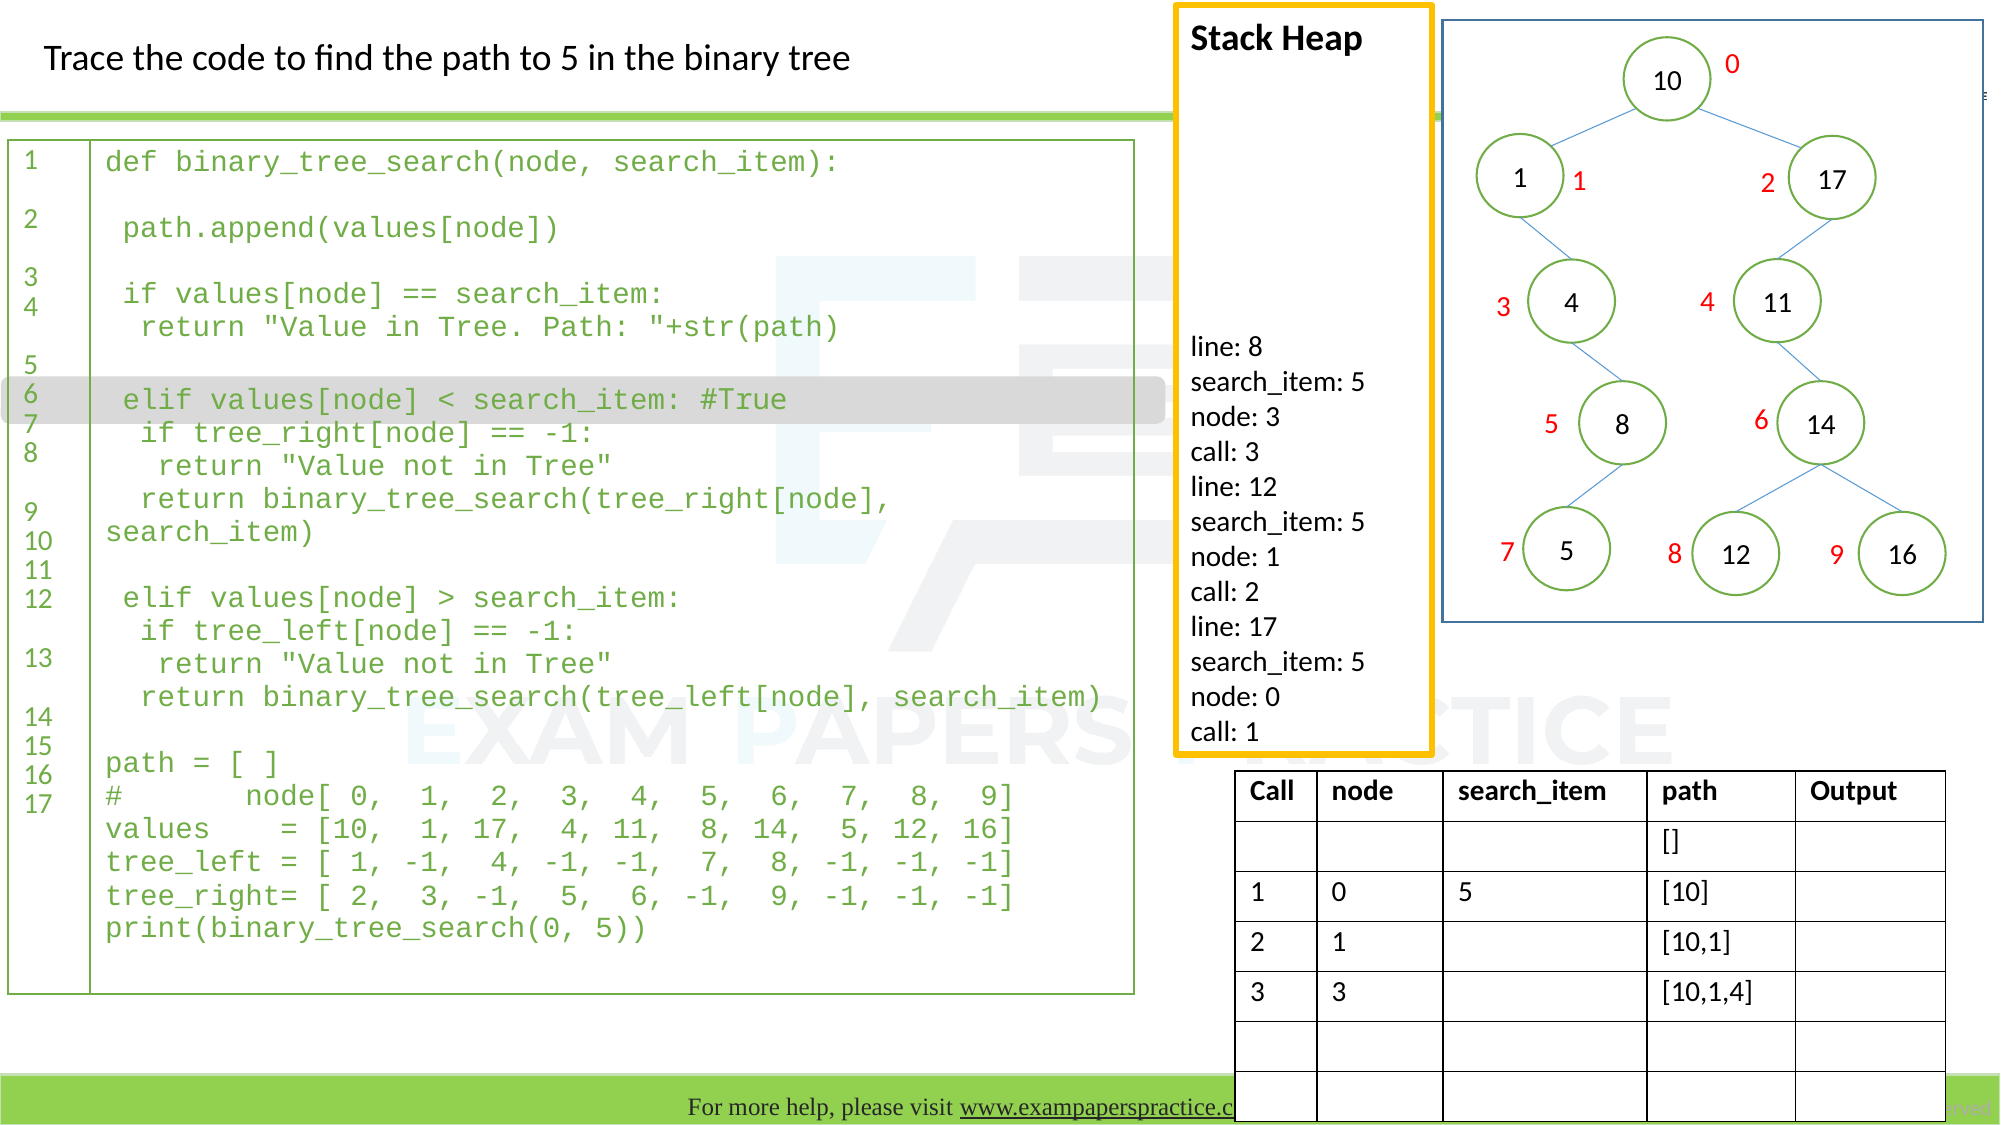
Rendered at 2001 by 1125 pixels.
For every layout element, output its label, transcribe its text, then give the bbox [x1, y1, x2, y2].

table_header def binary_tree_search(node, search_item): path.append(values[node]) if values[node] == search_item: return "Value in Tree. Path: "+str(path) elif values[node] < search_item: #True if tree_right[node] == -1: return "Value not in Tree" return binary_tree_search(tree_right[node], search_item) elif values[node] > search_item: if tree_left[node] == -1: return "Value not in Tree" return binary_tree_search(tree_left[node], search_item) path = [ ] # node[ 0, 1, 2, 3, 4, 5, 6, 7, 8, 9] values = [10, 1, 17, 4, 11, 8, 14, 5, 12, 16] tree_left = [ 1, -1, 4, -1, -1, 7, 8, -1, -1, -1] tree_right= [ 2, 3, -1, 5, 6, -1, 9, -1, -1, -1] print(binary_tree_search(0, 5)) [91, 141, 1133, 993]
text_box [1442, 20, 1984, 623]
table_cell 2 [1236, 922, 1316, 971]
table_cell [1444, 822, 1646, 871]
table_cell [1444, 1072, 1646, 1121]
text_box [0, 376, 7, 424]
table_cell [1444, 922, 1646, 971]
table_cell [1236, 1072, 1316, 1121]
table_cell [10,1] [1648, 922, 1795, 971]
table_cell [1796, 822, 1945, 871]
table_cell 1 [1236, 872, 1316, 921]
table_cell [1318, 1022, 1442, 1071]
text_box [1135, 376, 1166, 424]
table_header 1 2 3 4 5 6 7 8 9 10 11 12 13 14 15 16 17 [9, 141, 89, 993]
text_box Stack Heap line: 8 search_item: 5 node: 3 call: 3 line: 12 search_item: 5 node: 1 call: 2 line: 17 search_item: 5 node: 0 call: 1 [1175, 5, 1432, 755]
table_header path [1648, 772, 1795, 821]
table_header Output [1796, 772, 1945, 821]
table_cell [10] [1648, 872, 1795, 921]
table_cell [1318, 822, 1442, 871]
table_cell 1 [1318, 922, 1442, 971]
table_cell [1444, 1022, 1646, 1071]
table_cell [1648, 1072, 1795, 1121]
table_cell [1796, 972, 1945, 1021]
table_cell [1796, 1072, 1945, 1121]
table_cell 5 [1444, 872, 1646, 921]
table_header Call [1236, 772, 1316, 821]
table_cell [1648, 1022, 1795, 1071]
text_box Trace the code to find the path to 5 in the binary tree [28, 25, 1072, 86]
table_cell [1236, 1022, 1316, 1071]
table_cell [1796, 922, 1945, 971]
table_cell [1318, 1072, 1442, 1121]
table_cell [1444, 972, 1646, 1021]
table_cell 0 [1318, 872, 1442, 921]
table_cell 3 [1318, 972, 1442, 1021]
table_header node [1318, 772, 1442, 821]
table_cell [] [1648, 822, 1795, 871]
table_cell 3 [1236, 972, 1316, 1021]
table_cell [1236, 822, 1316, 871]
table_cell [1796, 1022, 1945, 1071]
table_cell [10,1,4] [1648, 972, 1795, 1021]
table_cell [1796, 872, 1945, 921]
table_header search_item [1444, 772, 1646, 821]
